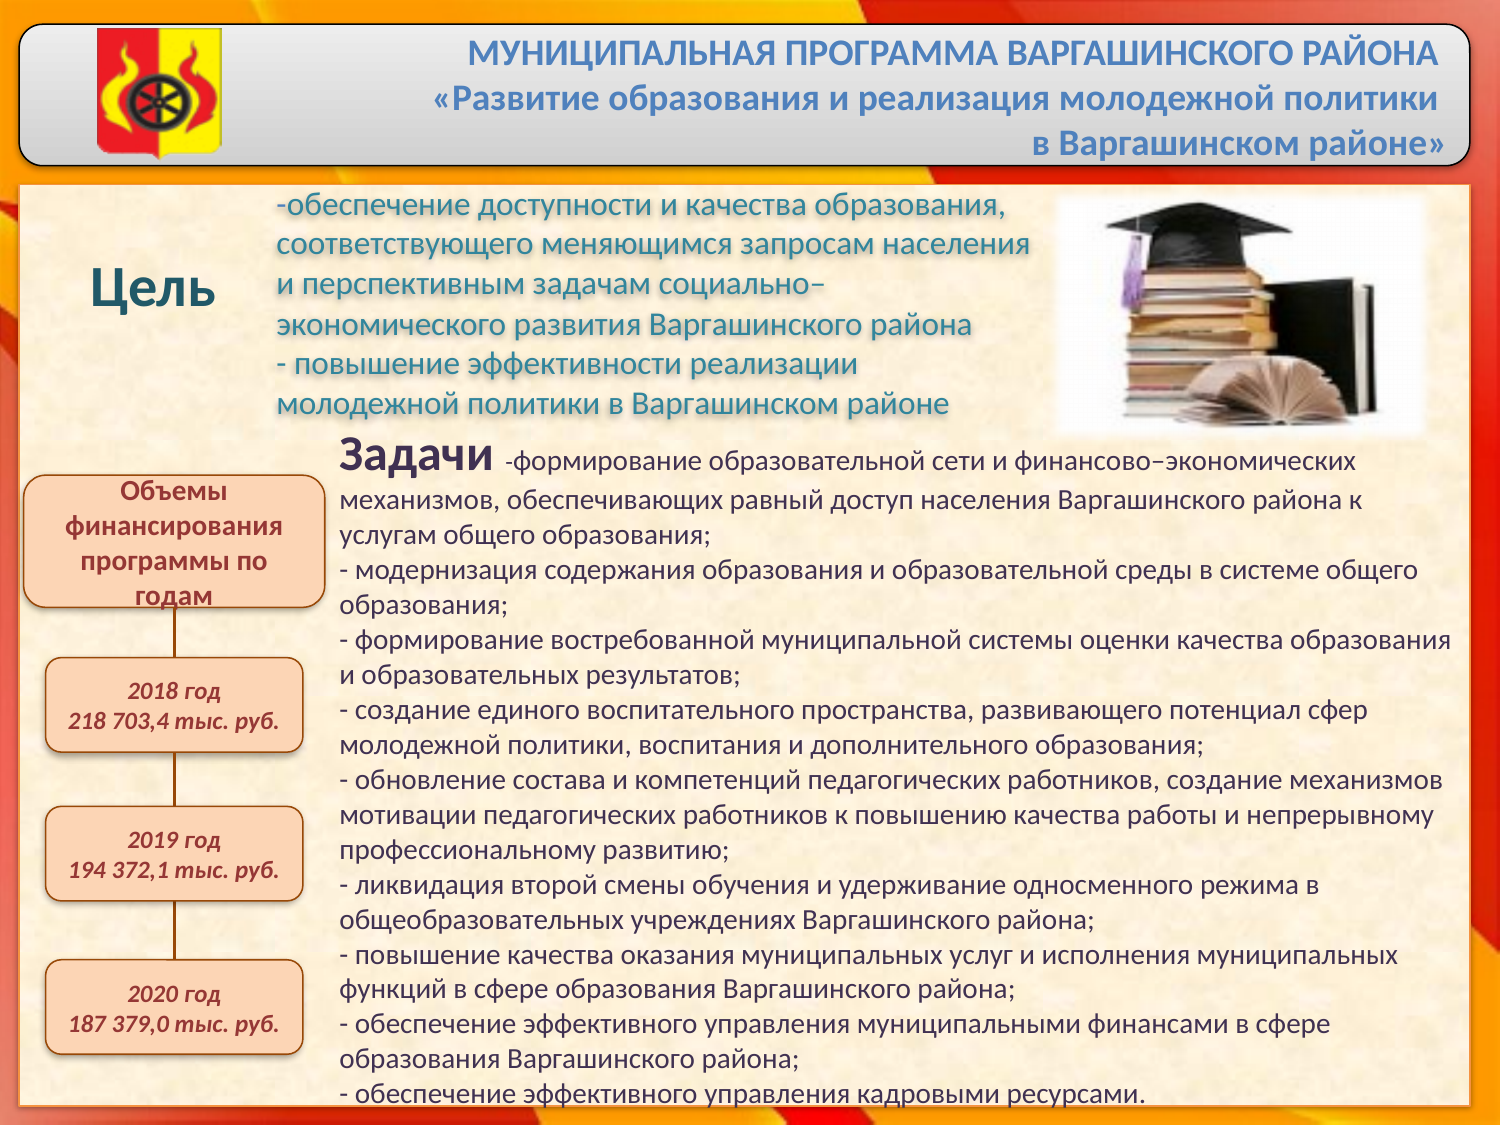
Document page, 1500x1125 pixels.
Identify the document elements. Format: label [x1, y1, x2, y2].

picture [1045, 184, 1436, 446]
picture [96, 28, 223, 166]
list [0, 0, 1500, 1125]
